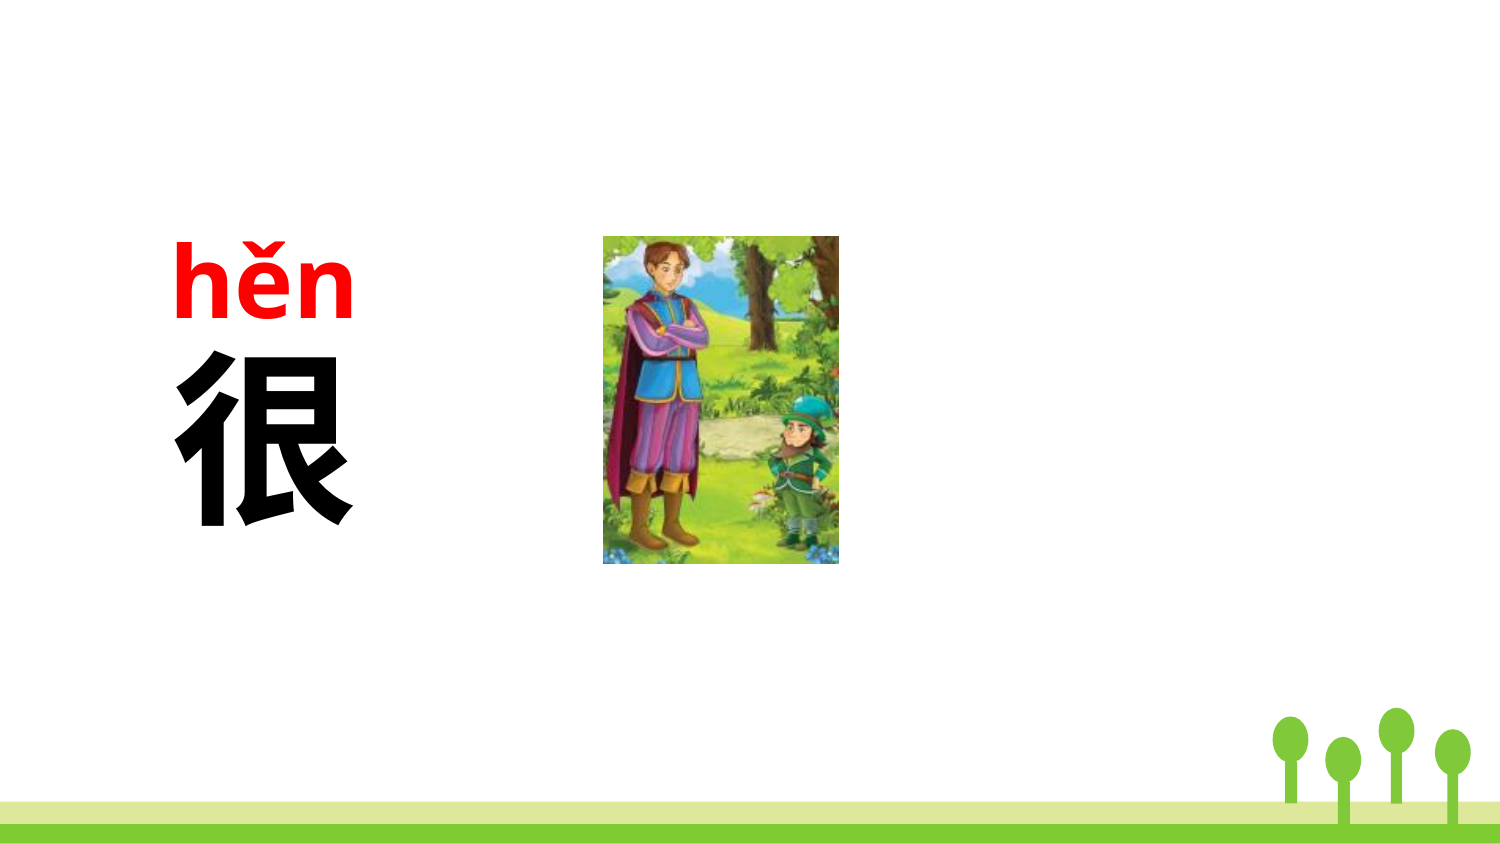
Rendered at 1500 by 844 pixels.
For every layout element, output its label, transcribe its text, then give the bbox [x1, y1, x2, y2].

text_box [0, 707, 1500, 844]
picture [603, 236, 839, 564]
text_box 很 [0, 316, 532, 553]
text_box hěn [158, 213, 546, 345]
